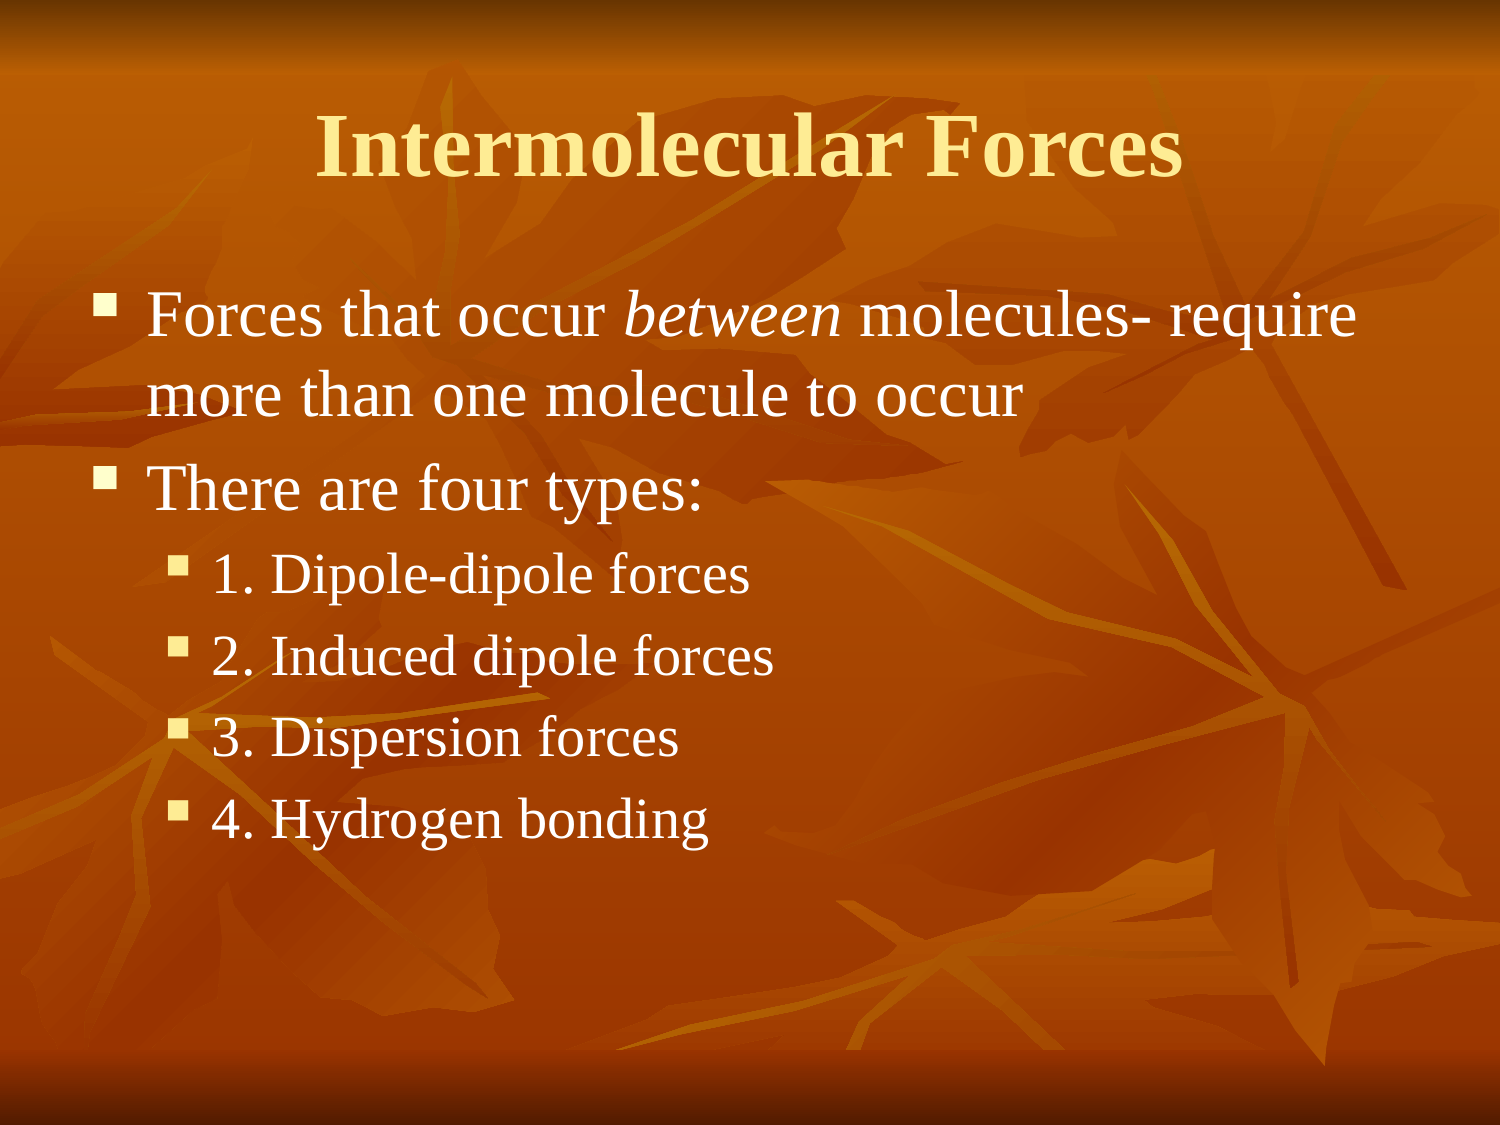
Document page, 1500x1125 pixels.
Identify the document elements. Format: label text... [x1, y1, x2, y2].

list Forces that occur between molecules- require more than one molecule to occur There are four types: 1. Dipole-dipole forces 2. Induced dipole forces 3. Dispersion forces 4. Hydrogen bonding [74, 262, 1426, 901]
title Intermolecular Forces [74, 45, 1426, 234]
